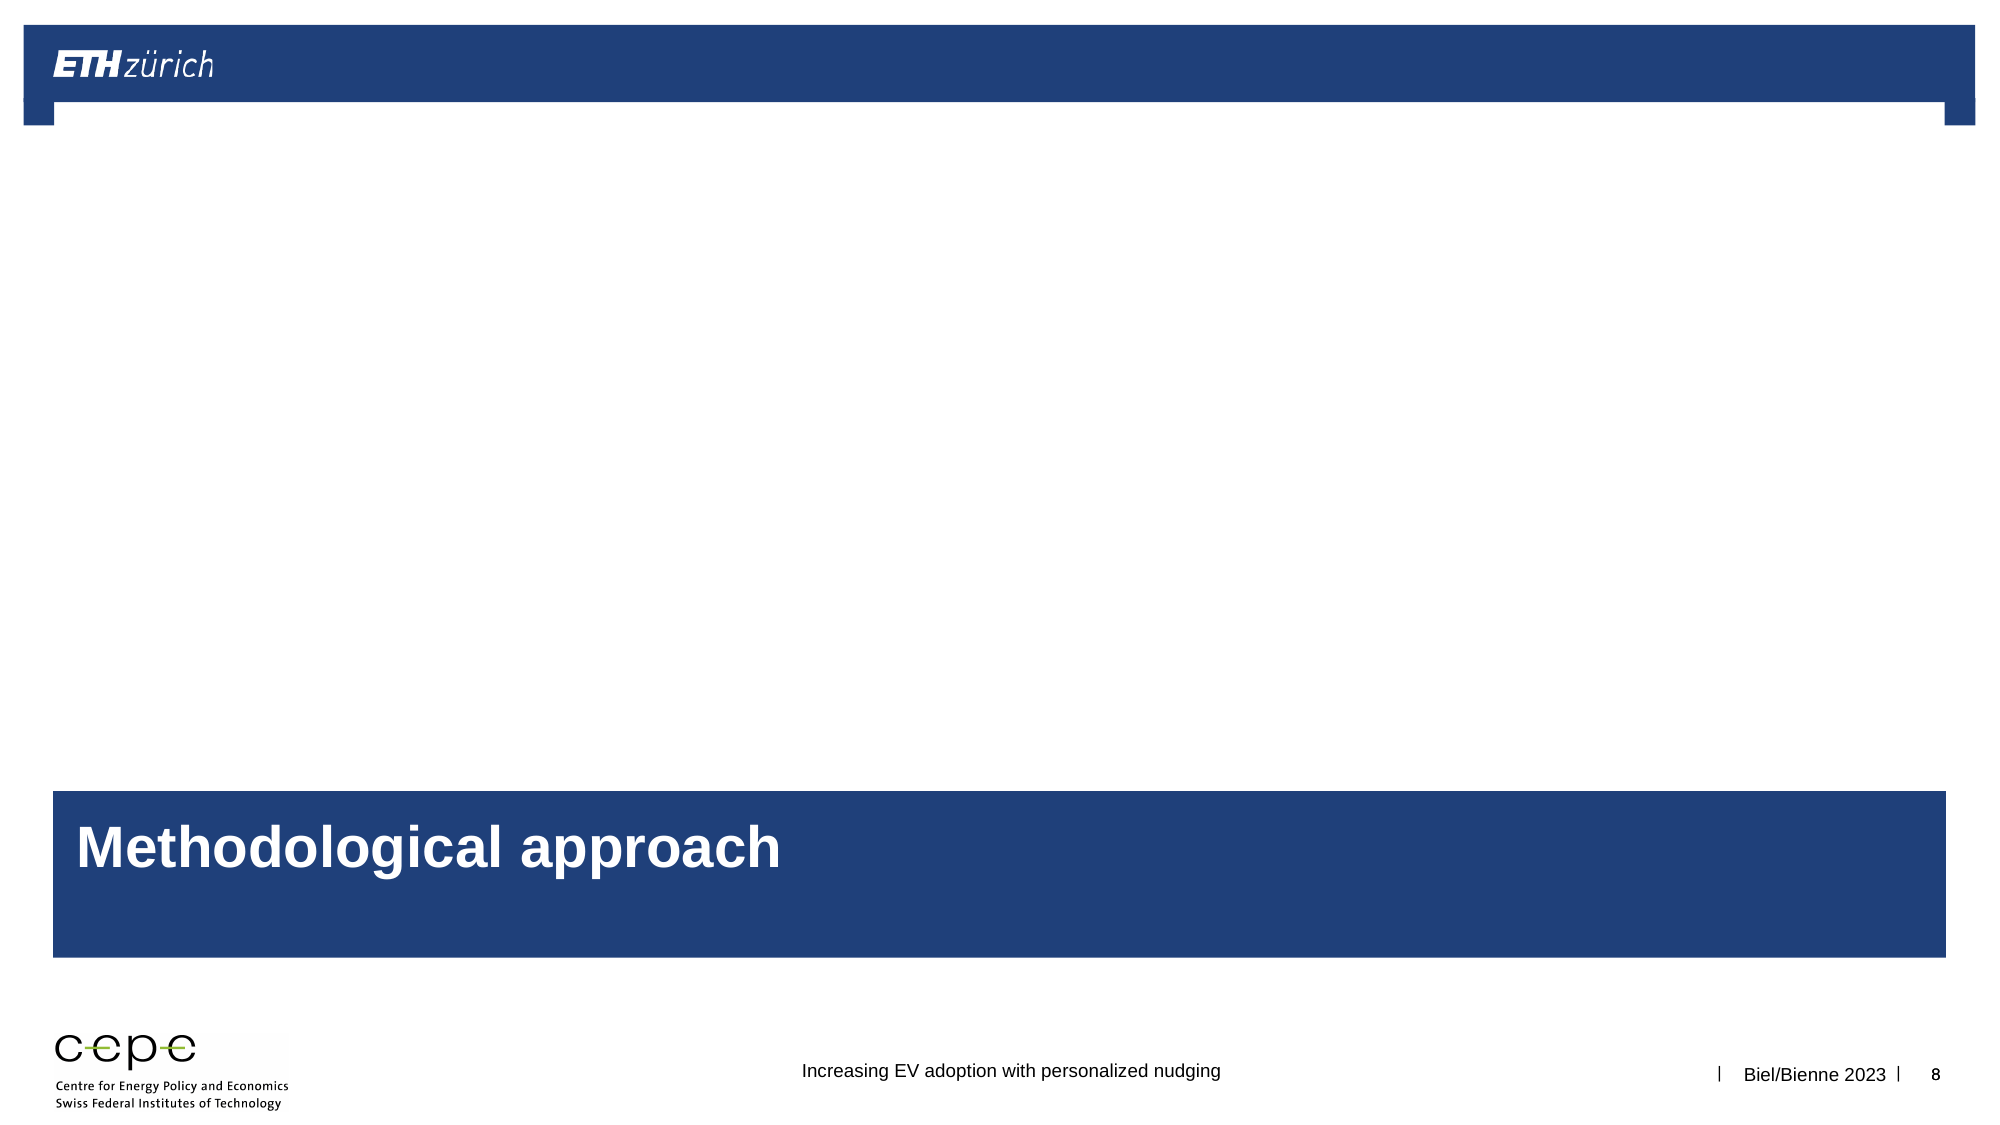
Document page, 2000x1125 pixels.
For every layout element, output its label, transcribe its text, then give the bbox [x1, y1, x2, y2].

title Methodological approach [53, 801, 1946, 958]
text_box Biel/Bienne 2023 [1728, 1054, 1906, 1125]
picture [54, 1033, 289, 1112]
picture [52, 101, 1947, 792]
text_box 8 [1906, 1034, 1966, 1112]
text_box Increasing EV adoption with personalized nudging [787, 1051, 1709, 1125]
